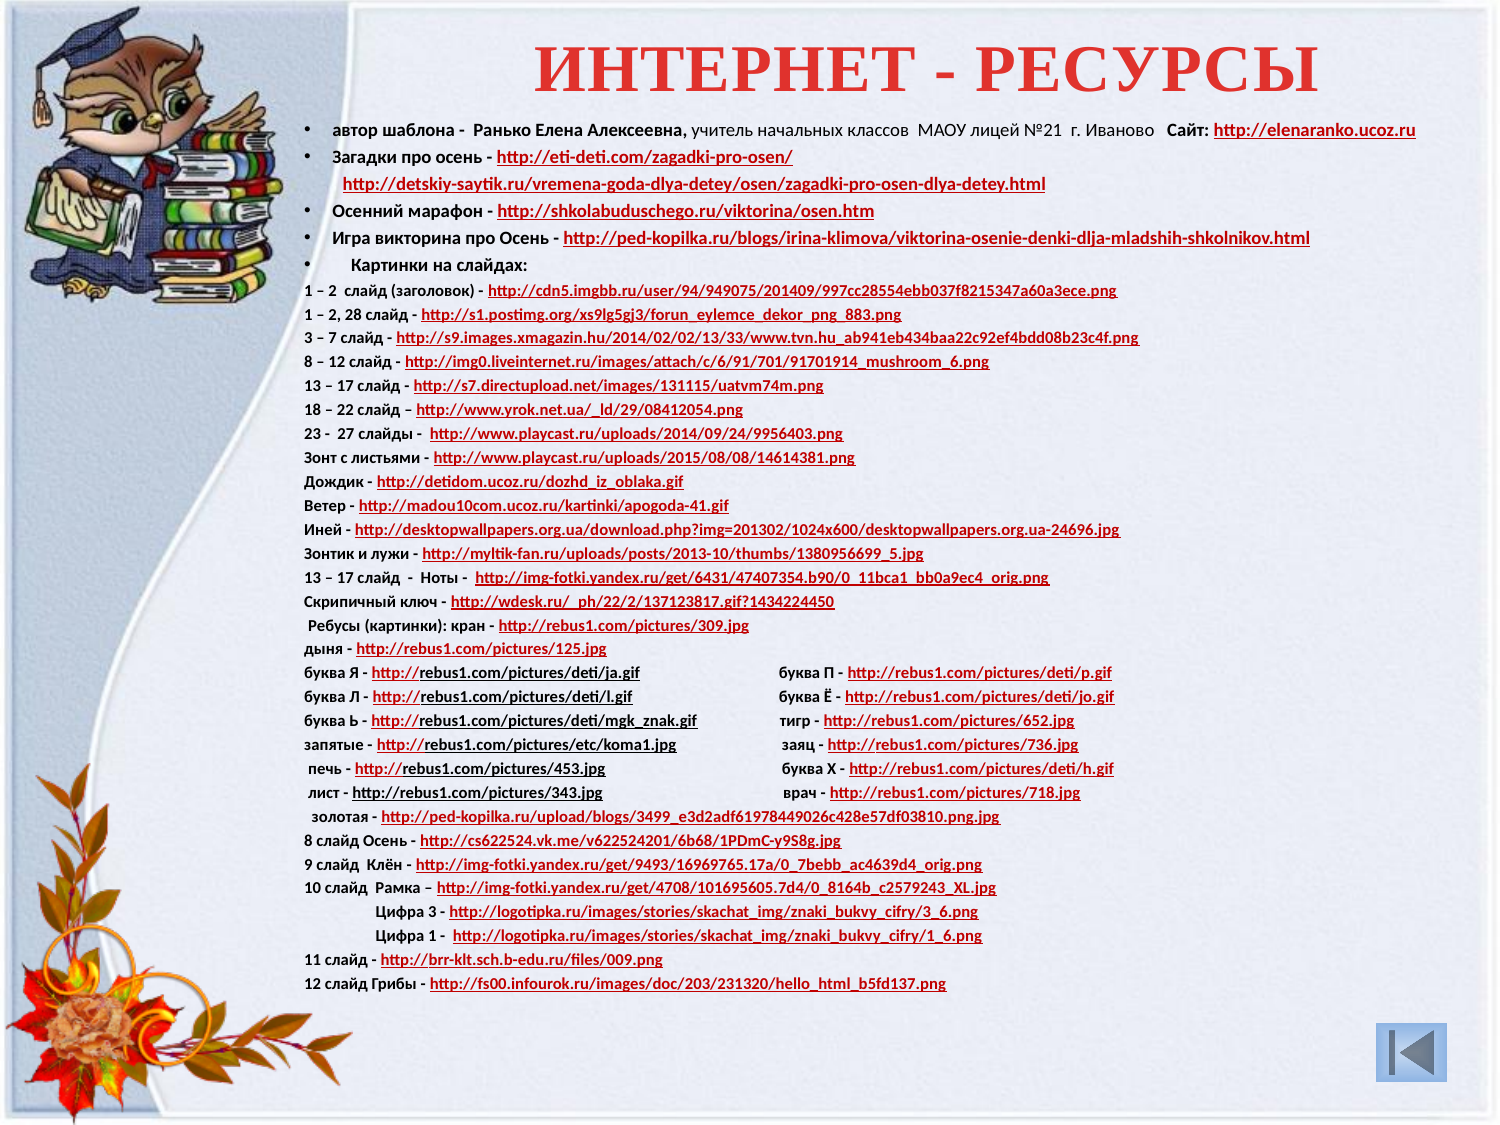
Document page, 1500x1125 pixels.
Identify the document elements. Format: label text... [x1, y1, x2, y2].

text_box [1376, 1023, 1447, 1083]
picture [0, 0, 1500, 543]
text_box автор шаблона - Ранько Елена Алексеевна, учитель начальных классов МАОУ лицей №21 г. Иваново Сайт: http://elenaranko.ucoz.ru Загадки про осень - http://eti-deti.com/zagadki-pro-osen/ http://detskiy-saytik.ru/vremena-goda-dlya-detey/osen/zagadki-pro-osen-dlya-detey.html Осенний марафон - http://shkolabuduschego.ru/viktorina/osen.htm Игра викторина про Осень - http://ped-kopilka.ru/blogs/irina-klimova/viktorina-osenie-denki-dlja-mladshih-shkolnikov.html Картинки на слайдах: 1 – 2 слайд (заголовок) - http://cdn5.imgbb.ru/user/94/949075/201409/997cc28554ebb037f8215347a60a3ece.png 1 – 2, 28 слайд - http://s1.postimg.org/xs9lg5gj3/forun_eylemce_dekor_png_883.png 3 – 7 слайд - http://s9.images.xmagazin.hu/2014/02/02/13/33/www.tvn.hu_ab941eb434baa22c92ef4bdd08b23c4f.png 8 – 12 слайд - http://img0.liveinternet.ru/images/attach/c/6/91/701/91701914_mushroom_6.png 13 – 17 слайд - http://s7.directupload.net/images/131115/uatvm74m.png 18 – 22 слайд – http://www.yrok.net.ua/_ld/29/08412054.png 23 - 27 слайды - http://www.playcast.ru/uploads/2014/09/24/9956403.png Зонт с листьями - http://www.playcast.ru/uploads/2015/08/08/14614381.png Дождик - http://detidom.ucoz.ru/dozhd_iz_oblaka.gif Ветер - http://madou10com.ucoz.ru/kartinki/apogoda-41.gif Иней - http://desktopwallpapers.org.ua/download.php?img=201302/1024x600/desktopwallpapers.org.ua-24696.jpg Зонтик и лужи - http://myltik-fan.ru/uploads/posts/2013-10/thumbs/1380956699_5.jpg 13 – 17 слайд - Ноты - http://img-fotki.yandex.ru/get/6431/47407354.b90/0_11bca1_bb0a9ec4_orig.png Скрипичный ключ - http://wdesk.ru/_ph/22/2/137123817.gif?1434224450 Ребусы (картинки): кран - http://rebus1.com/pictures/309.jpg дыня - http://rebus1.com/pictures/125.jpg буква Я - http://rebus1.com/pictures/deti/ja.gif буква П - http://rebus1.com/pictures/deti/p.gif буква Л - http://rebus1.com/pictures/deti/l.gif буква Ё - http://rebus1.com/pictures/deti/jo.gif буква Ь - http://rebus1.com/pictures/deti/mgk_znak.gif тигр - http://rebus1.com/pictures/652.jpg запятые - http://rebus1.com/pictures/etc/koma1.jpg заяц - http://rebus1.com/pictures/736.jpg печь - http://rebus1.com/pictures/453.jpg буква Х - http://rebus1.com/pictures/deti/h.gif лист - http://rebus1.com/pictures/343.jpg врач - http://rebus1.com/pictures/718.jpg золотая - http://ped-kopilka.ru/upload/blogs/3499_e3d2adf61978449026c428e57df03810.png.jpg 8 слайд Осень - http://cs622524.vk.me/v622524201/6b68/1PDmC-y9S8g.jpg 9 слайд Клён - http://img-fotki.yandex.ru/get/9493/16969765.17a/0_7bebb_ac4639d4_orig.png 10 слайд Рамка – http://img-fotki.yandex.ru/get/4708/101695605.7d4/0_8164b_c2579243_XL.jpg Цифра 3 - http://logotipka.ru/images/stories/skachat_img/znaki_bukvy_cifry/3_6.png Цифра 1 - http://logotipka.ru/images/stories/skachat_img/znaki_bukvy_cifry/1_6.png 11 слайд - http://brr-klt.sch.b-edu.ru/files/009.png 12 слайд Грибы - http://fs00.infourok.ru/images/doc/203/231320/hello_html_b5fd137.png [289, 106, 1471, 1079]
picture [0, 545, 1500, 1125]
text_box ИНТЕРНЕТ - РЕСУРСЫ [383, 16, 1471, 112]
